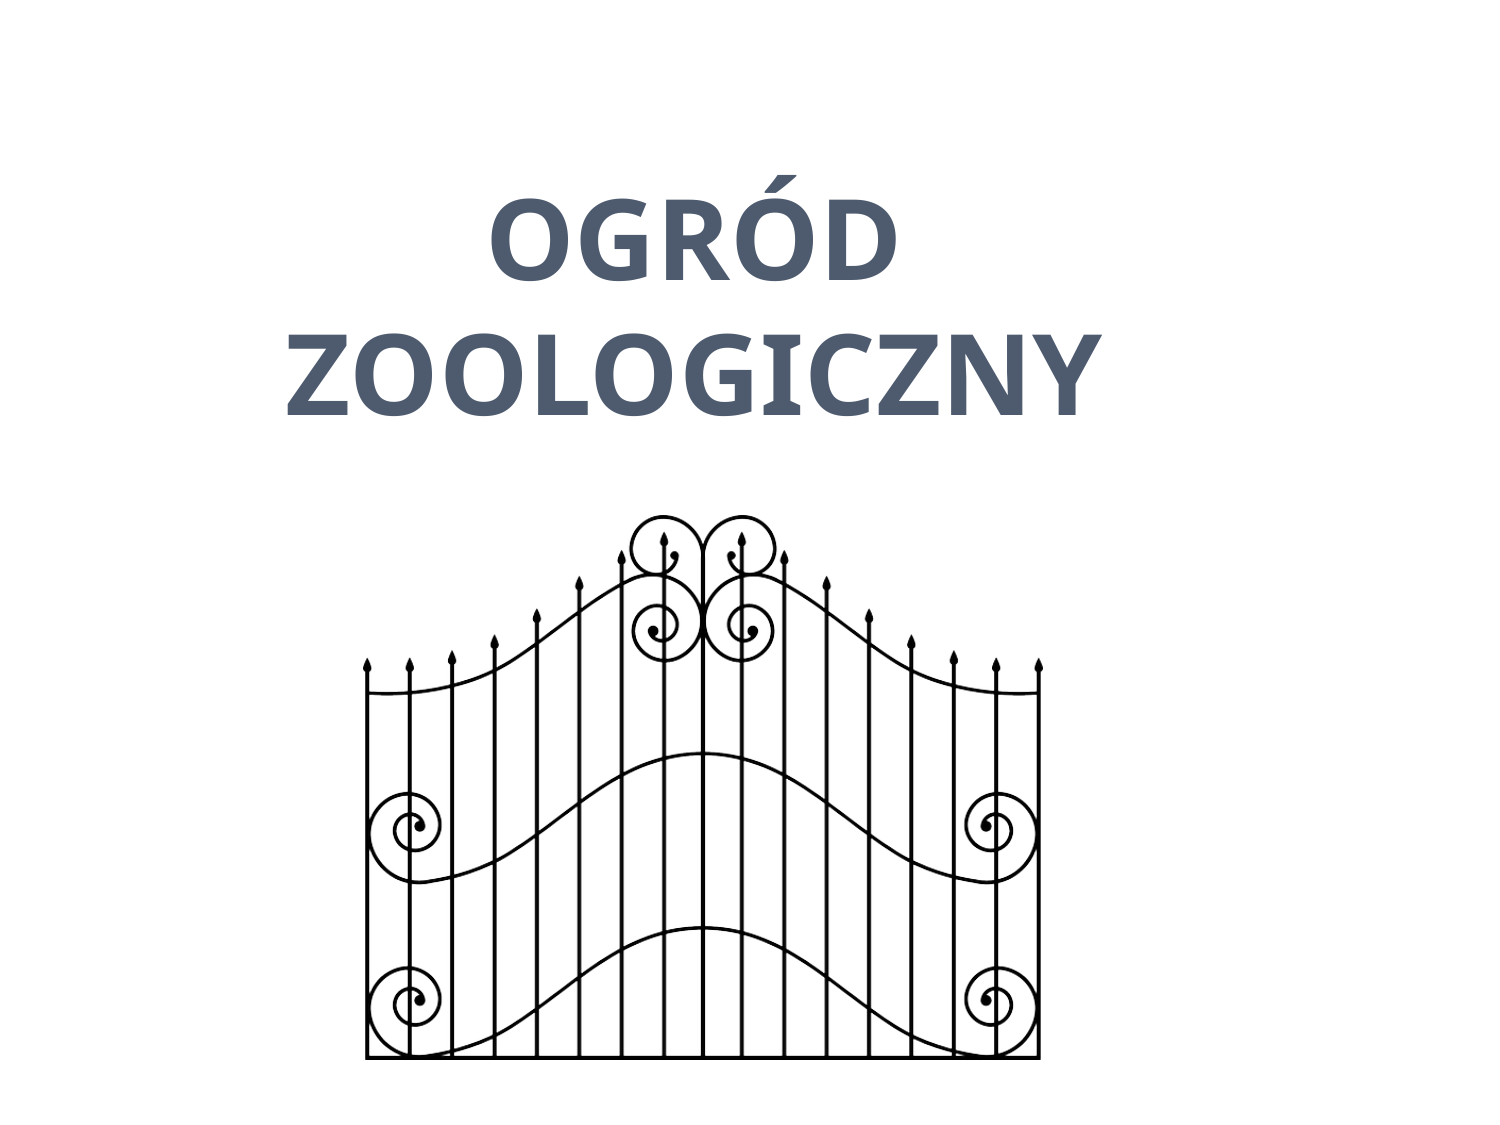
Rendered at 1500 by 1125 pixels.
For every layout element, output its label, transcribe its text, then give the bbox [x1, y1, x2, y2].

title OGRÓD ZOOLOGICZNY [82, 257, 1307, 446]
picture [362, 515, 1044, 1060]
